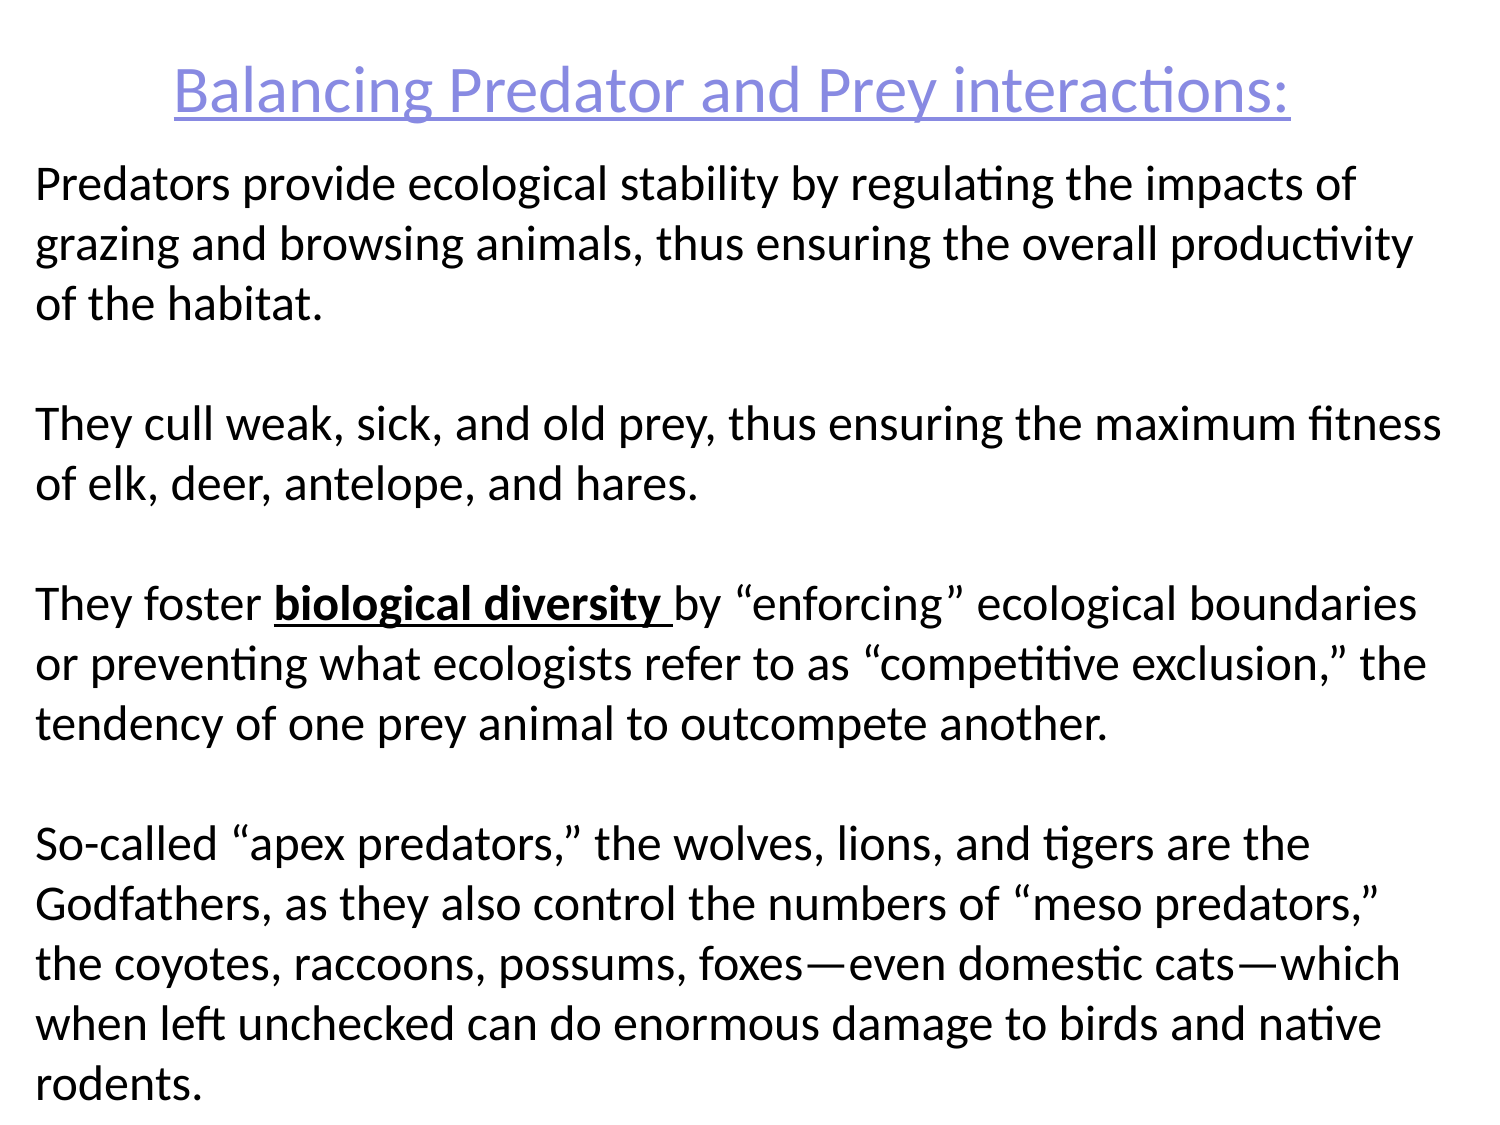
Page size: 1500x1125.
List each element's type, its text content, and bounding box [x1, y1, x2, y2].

list Balancing Predator and Prey interactions: [57, 38, 1408, 148]
text_box Predators provide ecological stability by regulating the impacts of grazing and browsing animals, thus ensuring the overall productivity of the habitat. They cull weak, sick, and old prey, thus ensuring the maximum fitness of elk, deer, antelope, and hares. They foster biological diversity by “enforcing” ecological boundaries or preventing what ecologists refer to as “competitive exclusion,” the tendency of one prey animal to outcompete another. So-called “apex predators,” the wolves, lions, and tigers are the Godfathers, as they also control the numbers of “meso predators,” the coyotes, raccoons, possums, foxes—even domestic cats—which when left unchecked can do enormous damage to birds and native rodents. [20, 142, 1469, 1118]
